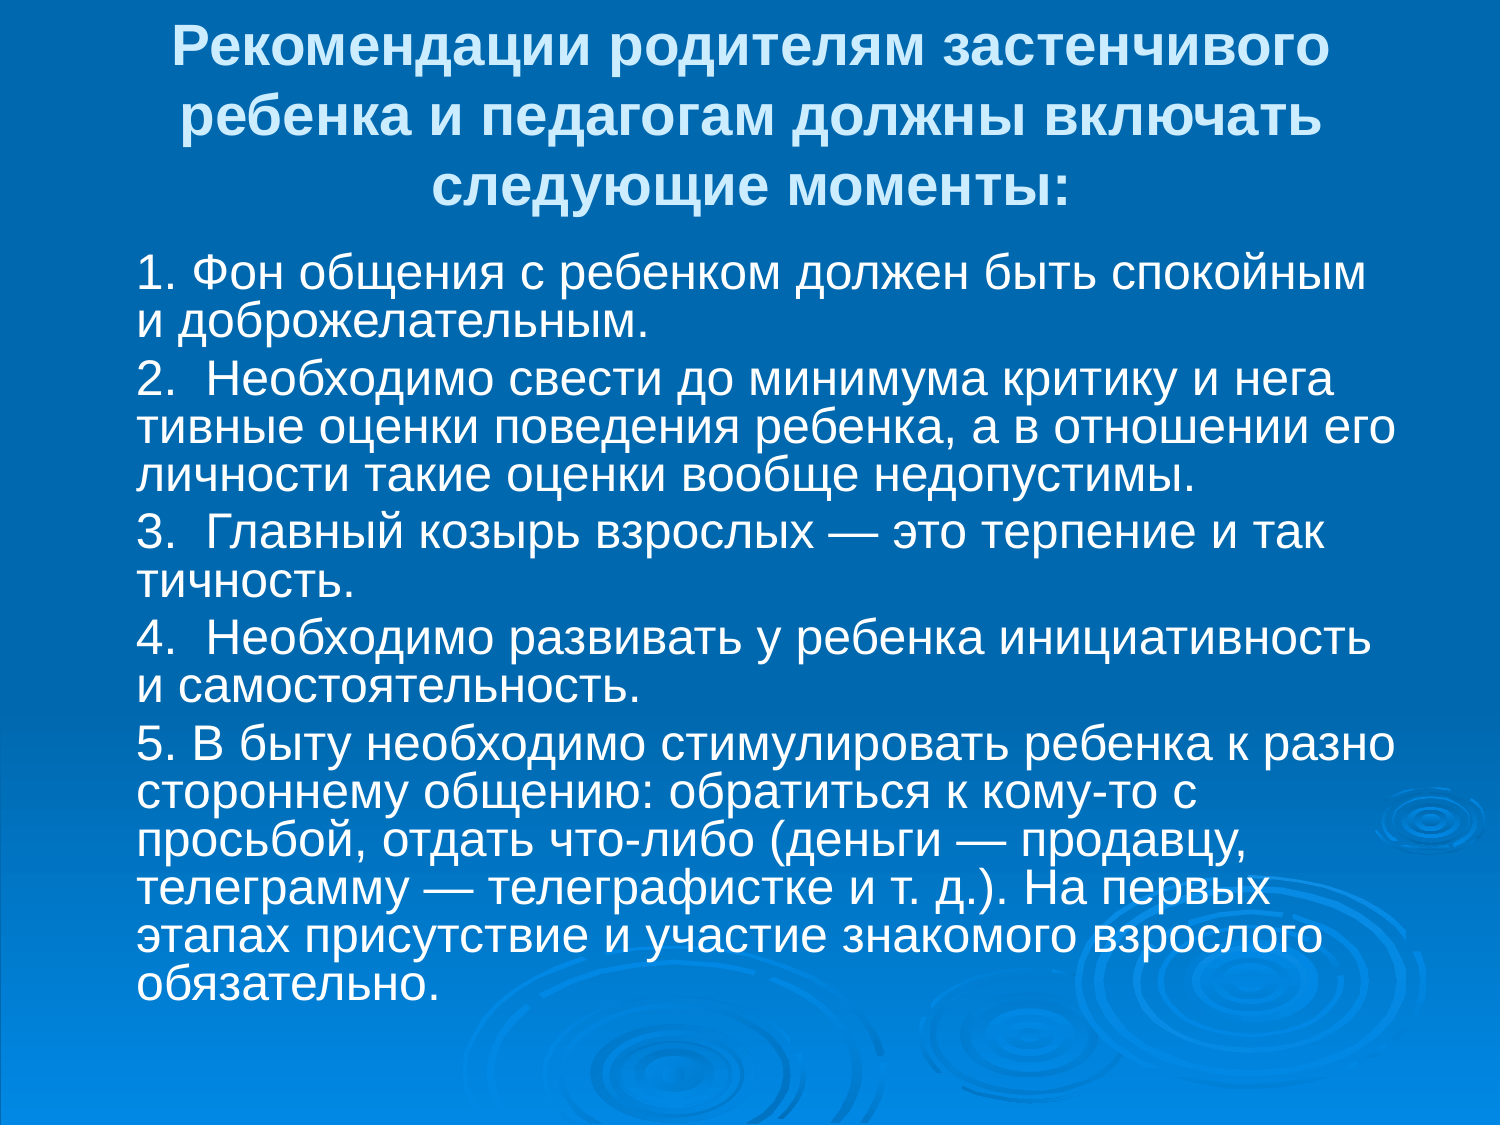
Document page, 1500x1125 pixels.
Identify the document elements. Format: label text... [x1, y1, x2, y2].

title Рекомендации родителям застенчивого ребенка и педагогам должны включать следующие моменты: [76, 18, 1428, 207]
list 1. Фон общения с ребенком должен быть спокойным и доброжелательным. 2. Необходимо свести до минимума критику и нега­тивные оценки поведения ребенка, а в отношении его личности такие оценки вообще недопустимы. 3. Главный козырь взрослых — это терпение и так­тичность. 4. Необходимо развивать у ребенка инициативность и самостоятельность. 5. В быту необходимо стимулировать ребенка к разно­стороннему общению: обратиться к кому-то с просьбой, отдать что-либо (деньги — продавцу, телеграмму — теле­графистке и т. д.). На первых этапах присутствие и учас­тие знакомого взрослого обязательно. [64, 243, 1416, 1125]
